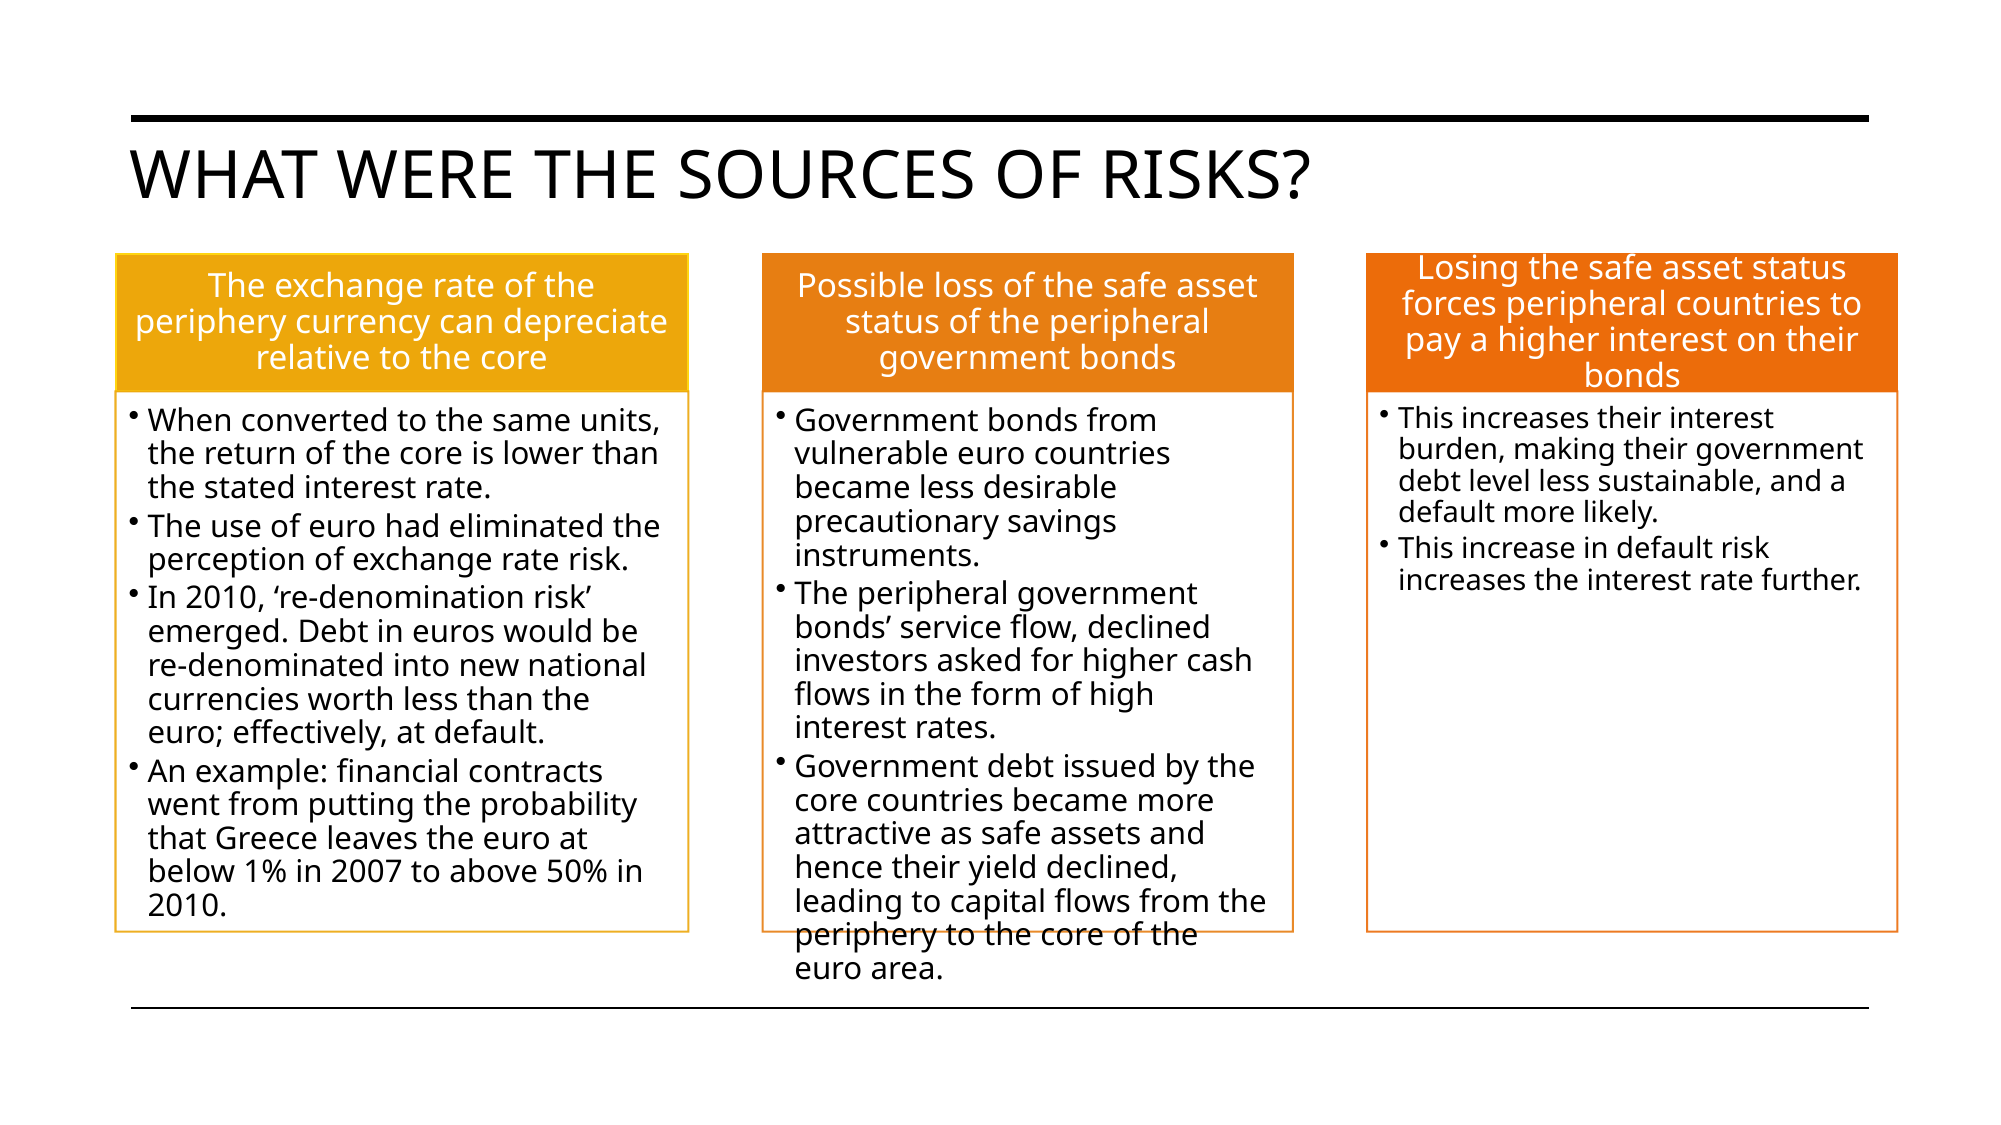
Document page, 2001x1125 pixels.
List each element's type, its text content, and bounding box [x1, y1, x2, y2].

title What were the sources of risks? [114, 124, 1869, 245]
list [114, 245, 1899, 941]
